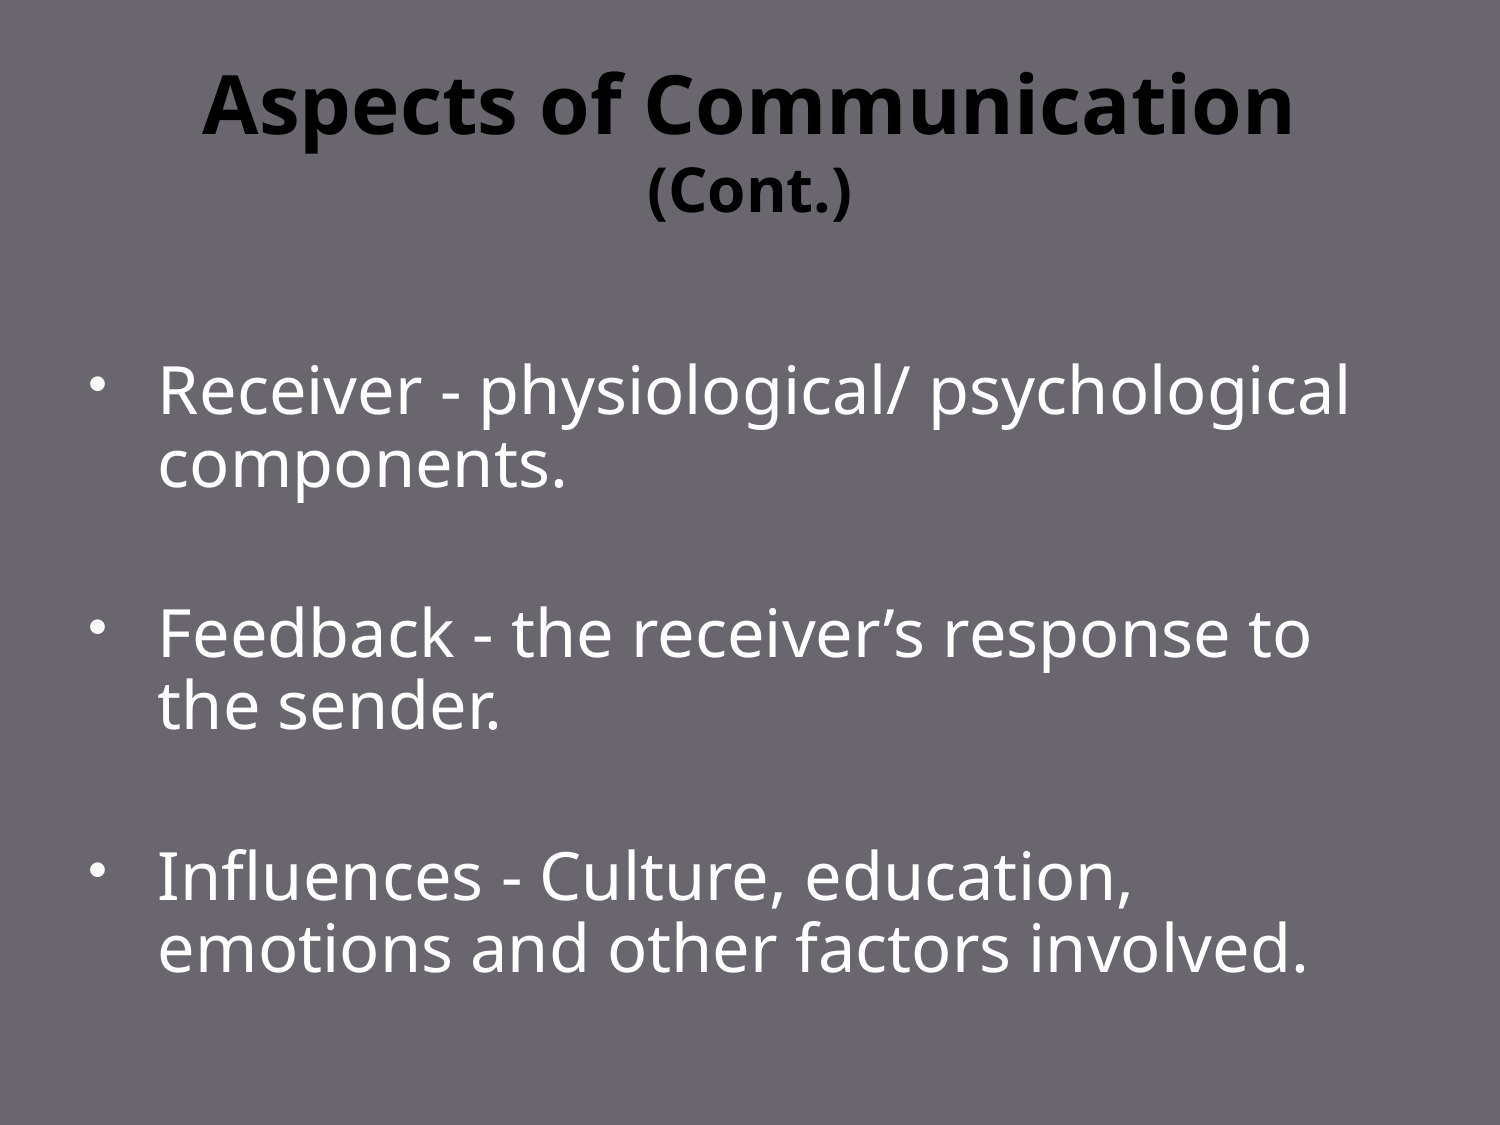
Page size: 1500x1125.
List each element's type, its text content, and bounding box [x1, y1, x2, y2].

list Receiver - physiological/ psychological components. Feedback - the receiver’s response to the sender. Influences - Culture, education, emotions and other factors involved. [53, 350, 1416, 1038]
title Aspects of Communication (Cont.) [75, 45, 1425, 233]
